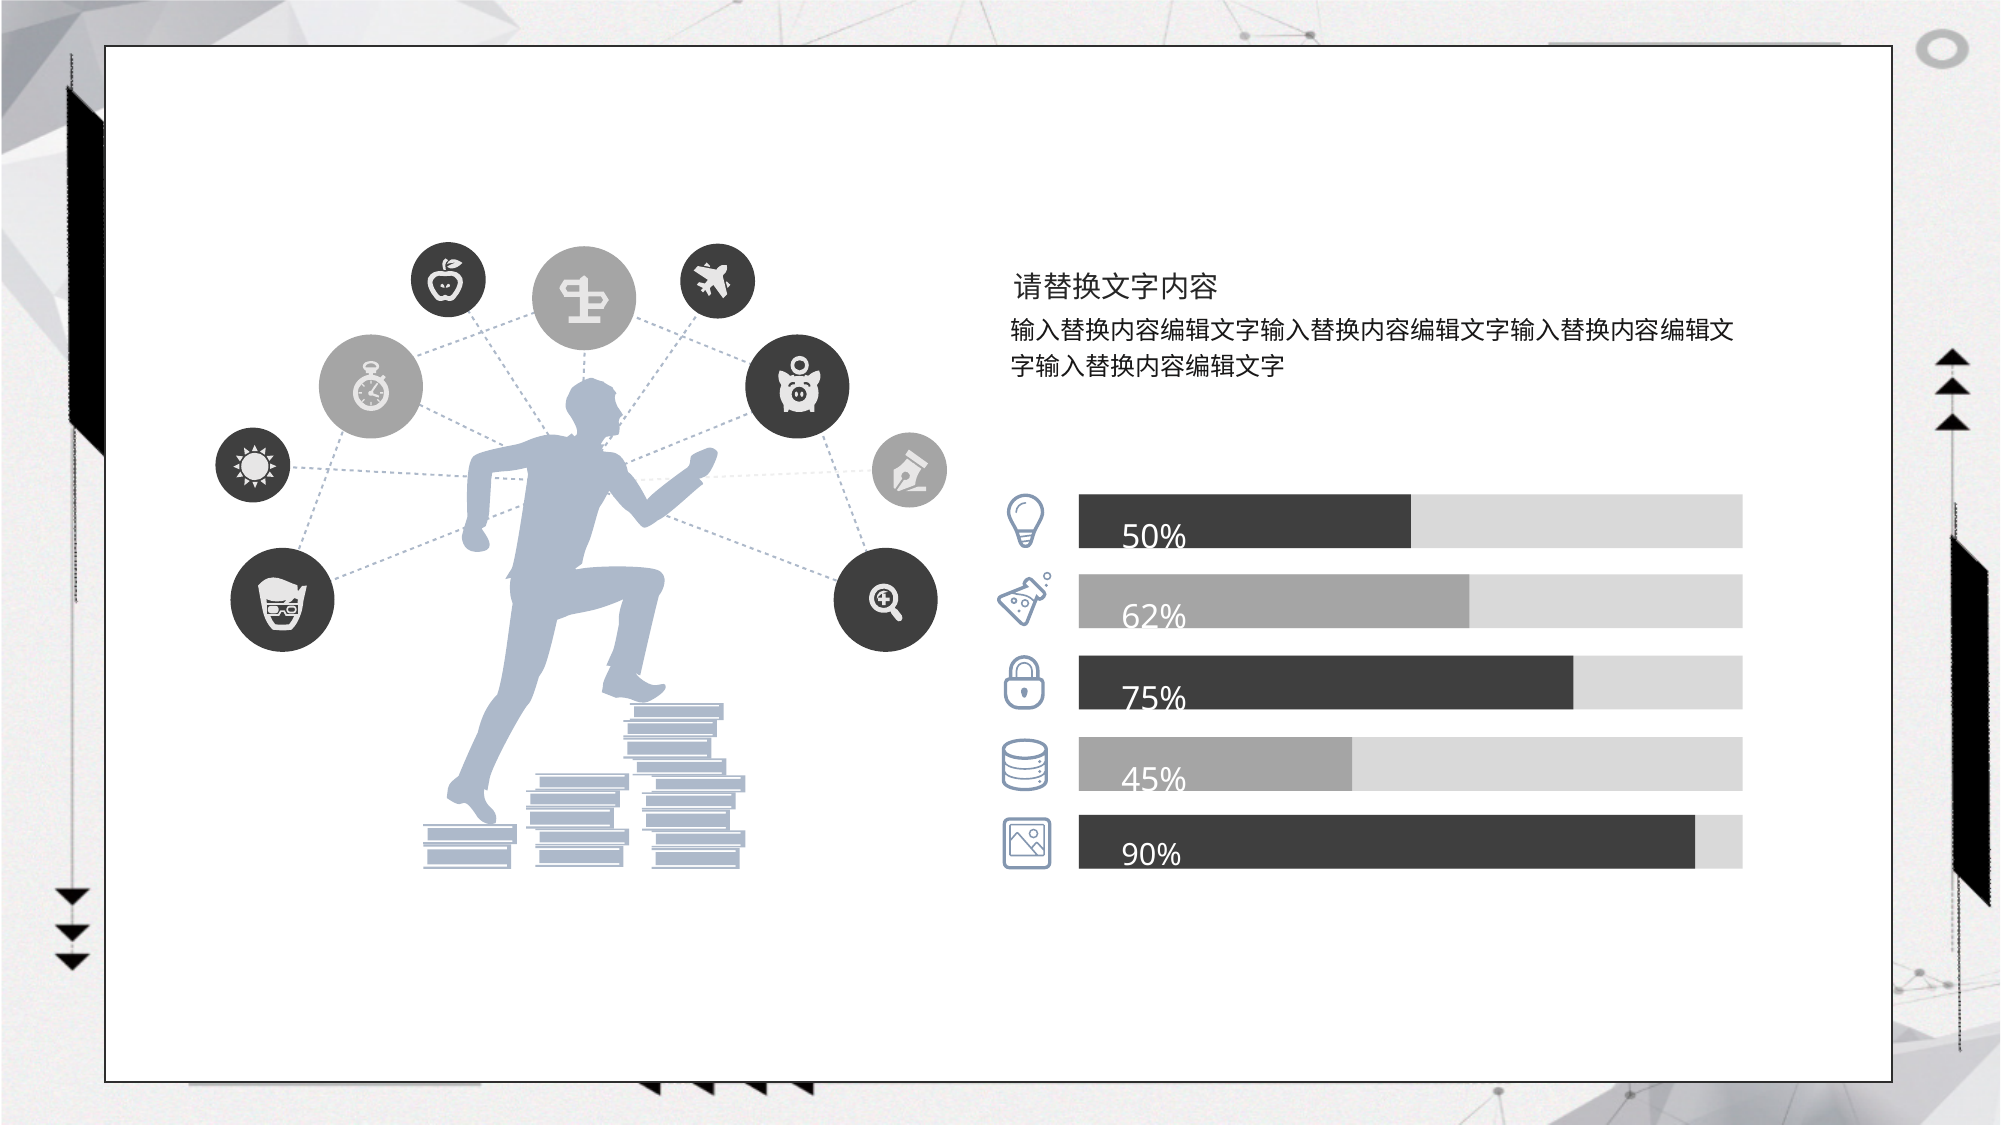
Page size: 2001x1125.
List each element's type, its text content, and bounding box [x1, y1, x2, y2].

text_box 62% [1101, 577, 1219, 646]
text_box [211, 238, 951, 869]
picture [0, 0, 2001, 1125]
text_box 90% [1101, 818, 1219, 882]
text_box 输入替换内容编辑文字输入替换内容编辑文字输入替换内容编辑文字输入替换内容编辑文字 [995, 301, 1766, 389]
text_box [1574, 655, 1744, 711]
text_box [996, 571, 1052, 627]
text_box 请替换文字内容 [998, 253, 1292, 301]
text_box [1470, 573, 1744, 629]
text_box [1078, 655, 1574, 711]
text_box [1412, 493, 1744, 549]
text_box [1078, 814, 1696, 870]
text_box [1001, 738, 1048, 792]
text_box [1078, 736, 1353, 792]
text_box [1696, 814, 1744, 870]
text_box [1078, 493, 1412, 549]
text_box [1003, 655, 1045, 710]
text_box 50% [1101, 497, 1219, 566]
text_box 45% [1101, 740, 1219, 809]
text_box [1006, 493, 1045, 549]
text_box [1078, 573, 1470, 629]
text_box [1002, 817, 1052, 870]
text_box 75% [1101, 658, 1219, 727]
text_box [1353, 736, 1744, 792]
